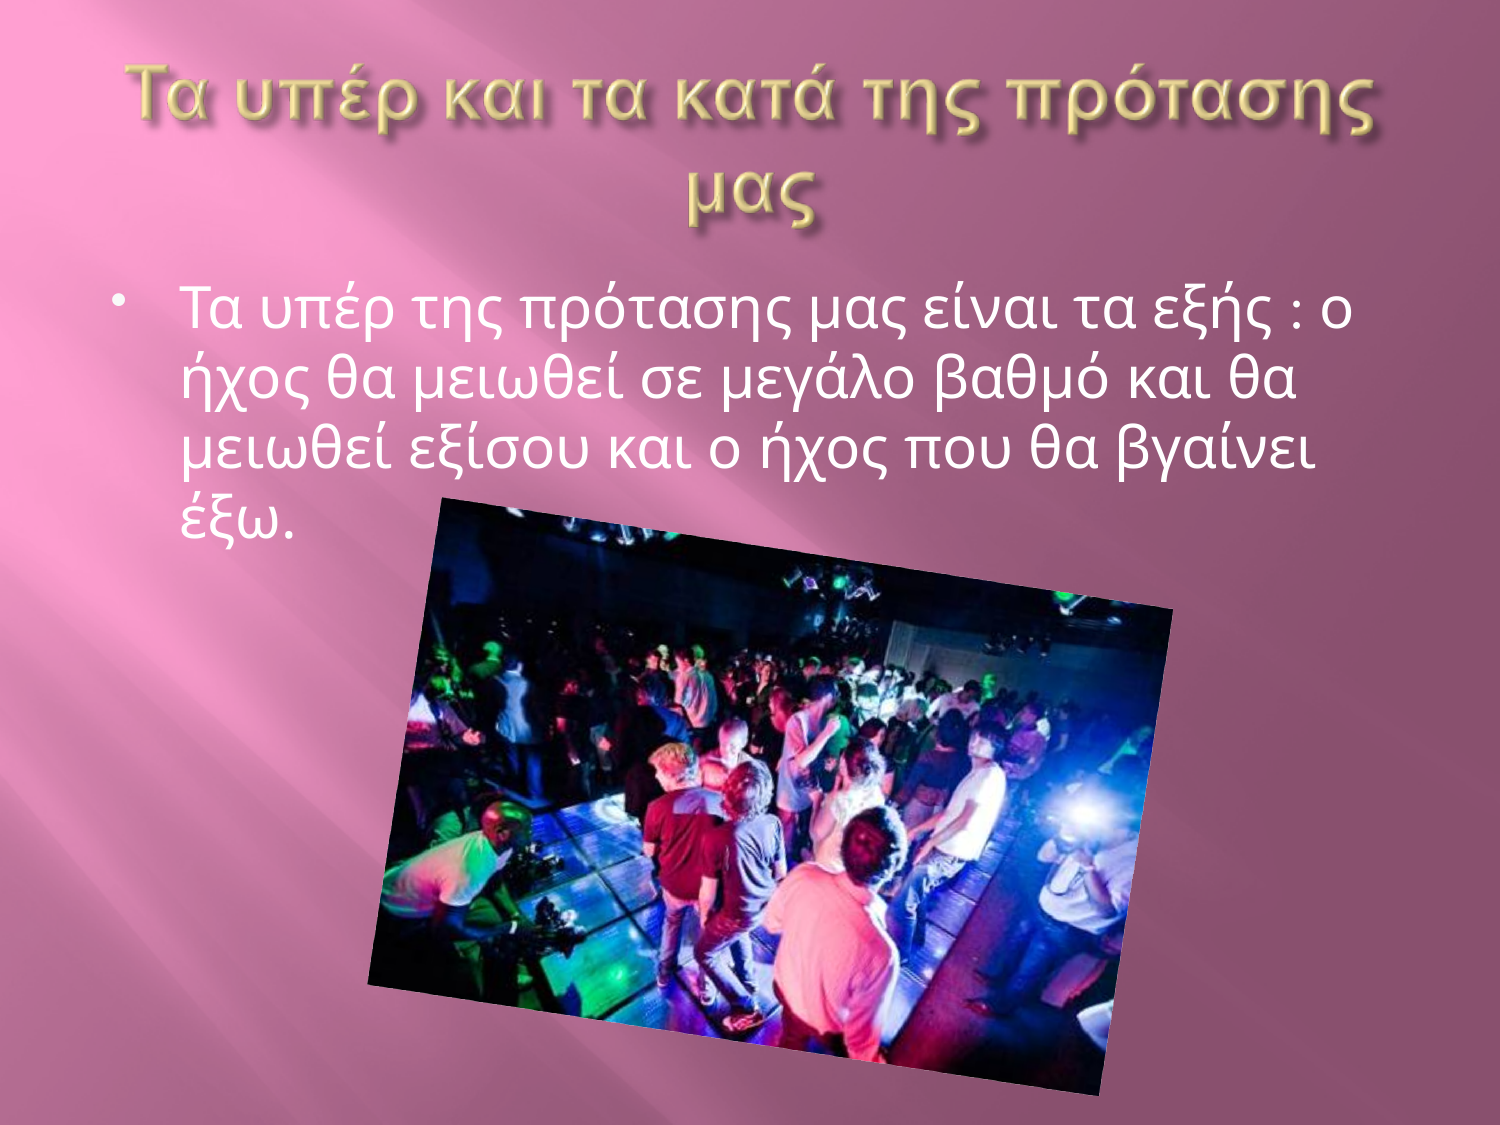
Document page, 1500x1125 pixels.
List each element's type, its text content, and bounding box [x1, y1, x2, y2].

picture [368, 498, 1173, 1096]
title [70, 15, 1466, 254]
list Τα υπέρ της πρότασης μας είναι τα εξής : ο ήχος θα μειωθεί σε μεγάλο βαθμό και θα μειωθεί εξίσου και ο ήχος που θα βγαίνει έξω. [75, 262, 1425, 1035]
